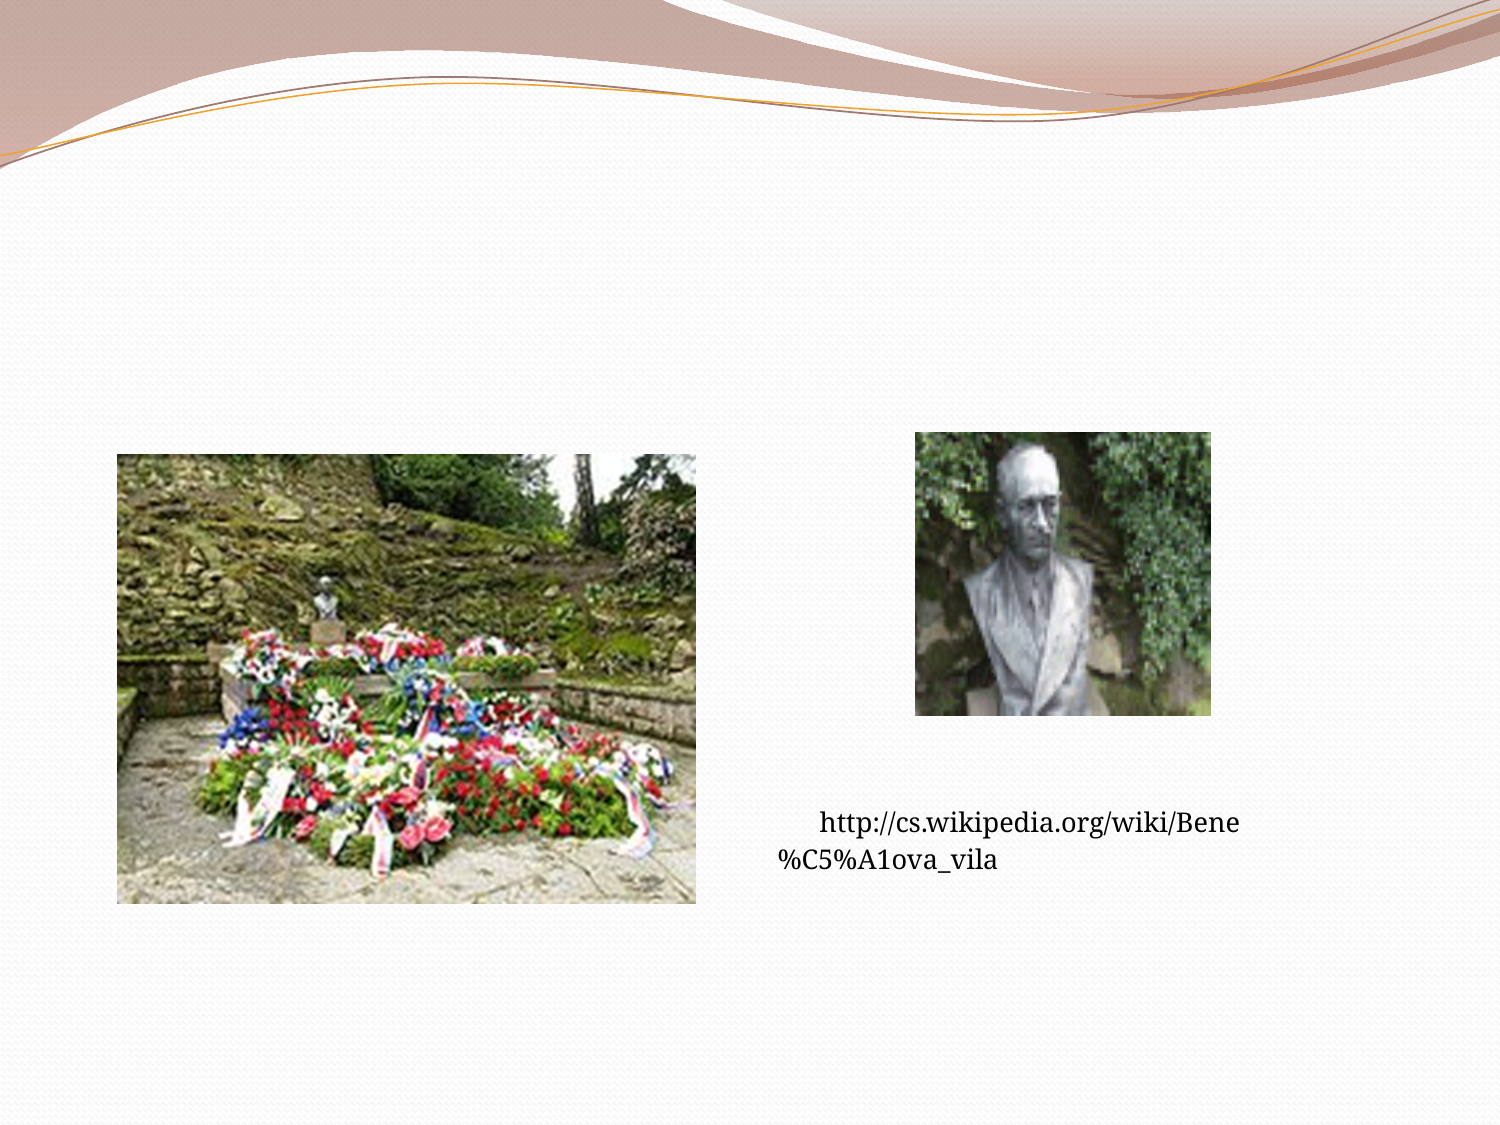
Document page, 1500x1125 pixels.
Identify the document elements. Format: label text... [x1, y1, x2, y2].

list http://cs.wikipedia.org/wiki/Bene%C5%A1ova_vila [762, 314, 1426, 1043]
picture [915, 432, 1211, 717]
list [116, 453, 696, 904]
